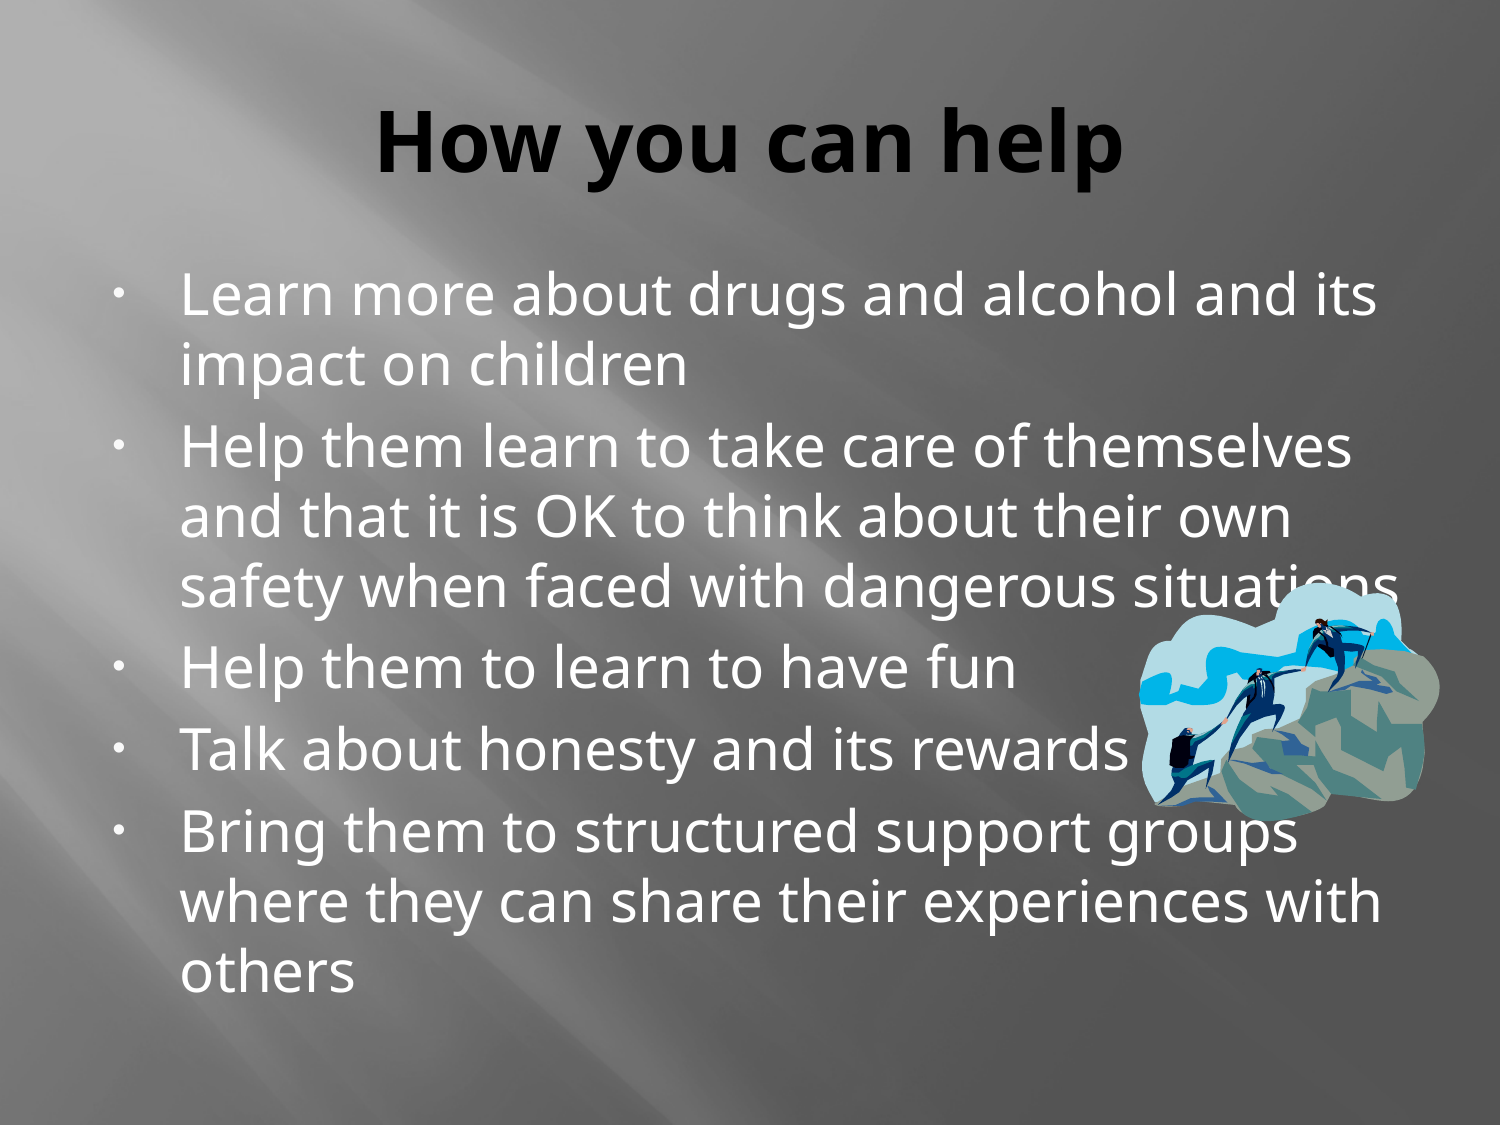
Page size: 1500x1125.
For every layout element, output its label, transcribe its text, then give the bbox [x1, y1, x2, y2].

list Learn more about drugs and alcohol and its impact on children Help them learn to take care of themselves and that it is OK to think about their own safety when faced with dangerous situations Help them to learn to have fun Talk about honesty and its rewards Bring them to structured support groups where they can share their experiences with others [75, 249, 1425, 1035]
title How you can help [75, 45, 1425, 233]
picture [1137, 574, 1440, 828]
